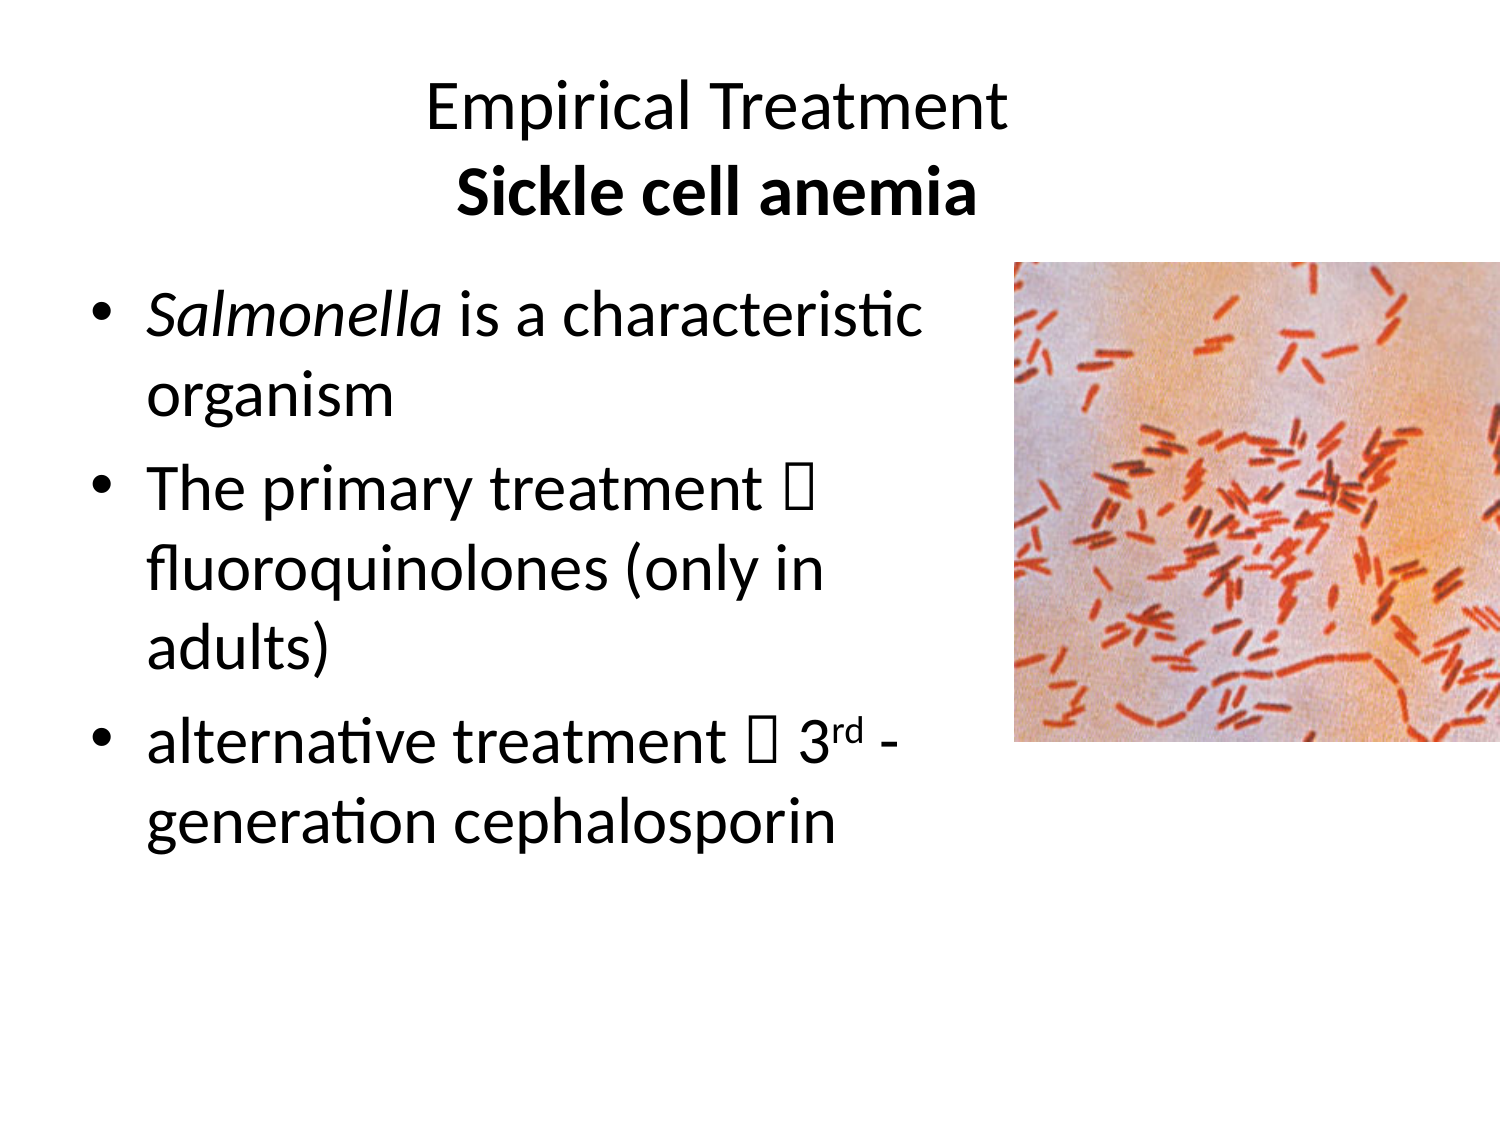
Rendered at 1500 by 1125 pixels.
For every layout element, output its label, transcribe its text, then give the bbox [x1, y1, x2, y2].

picture [1014, 262, 1500, 742]
title Empirical Treatment Sickle cell anemia [42, 49, 1393, 238]
list Salmonella is a characteristic organism The primary treatment  fluoroquinolones (only in adults) alternative treatment  3rd -generation cephalosporin [75, 262, 1015, 1005]
